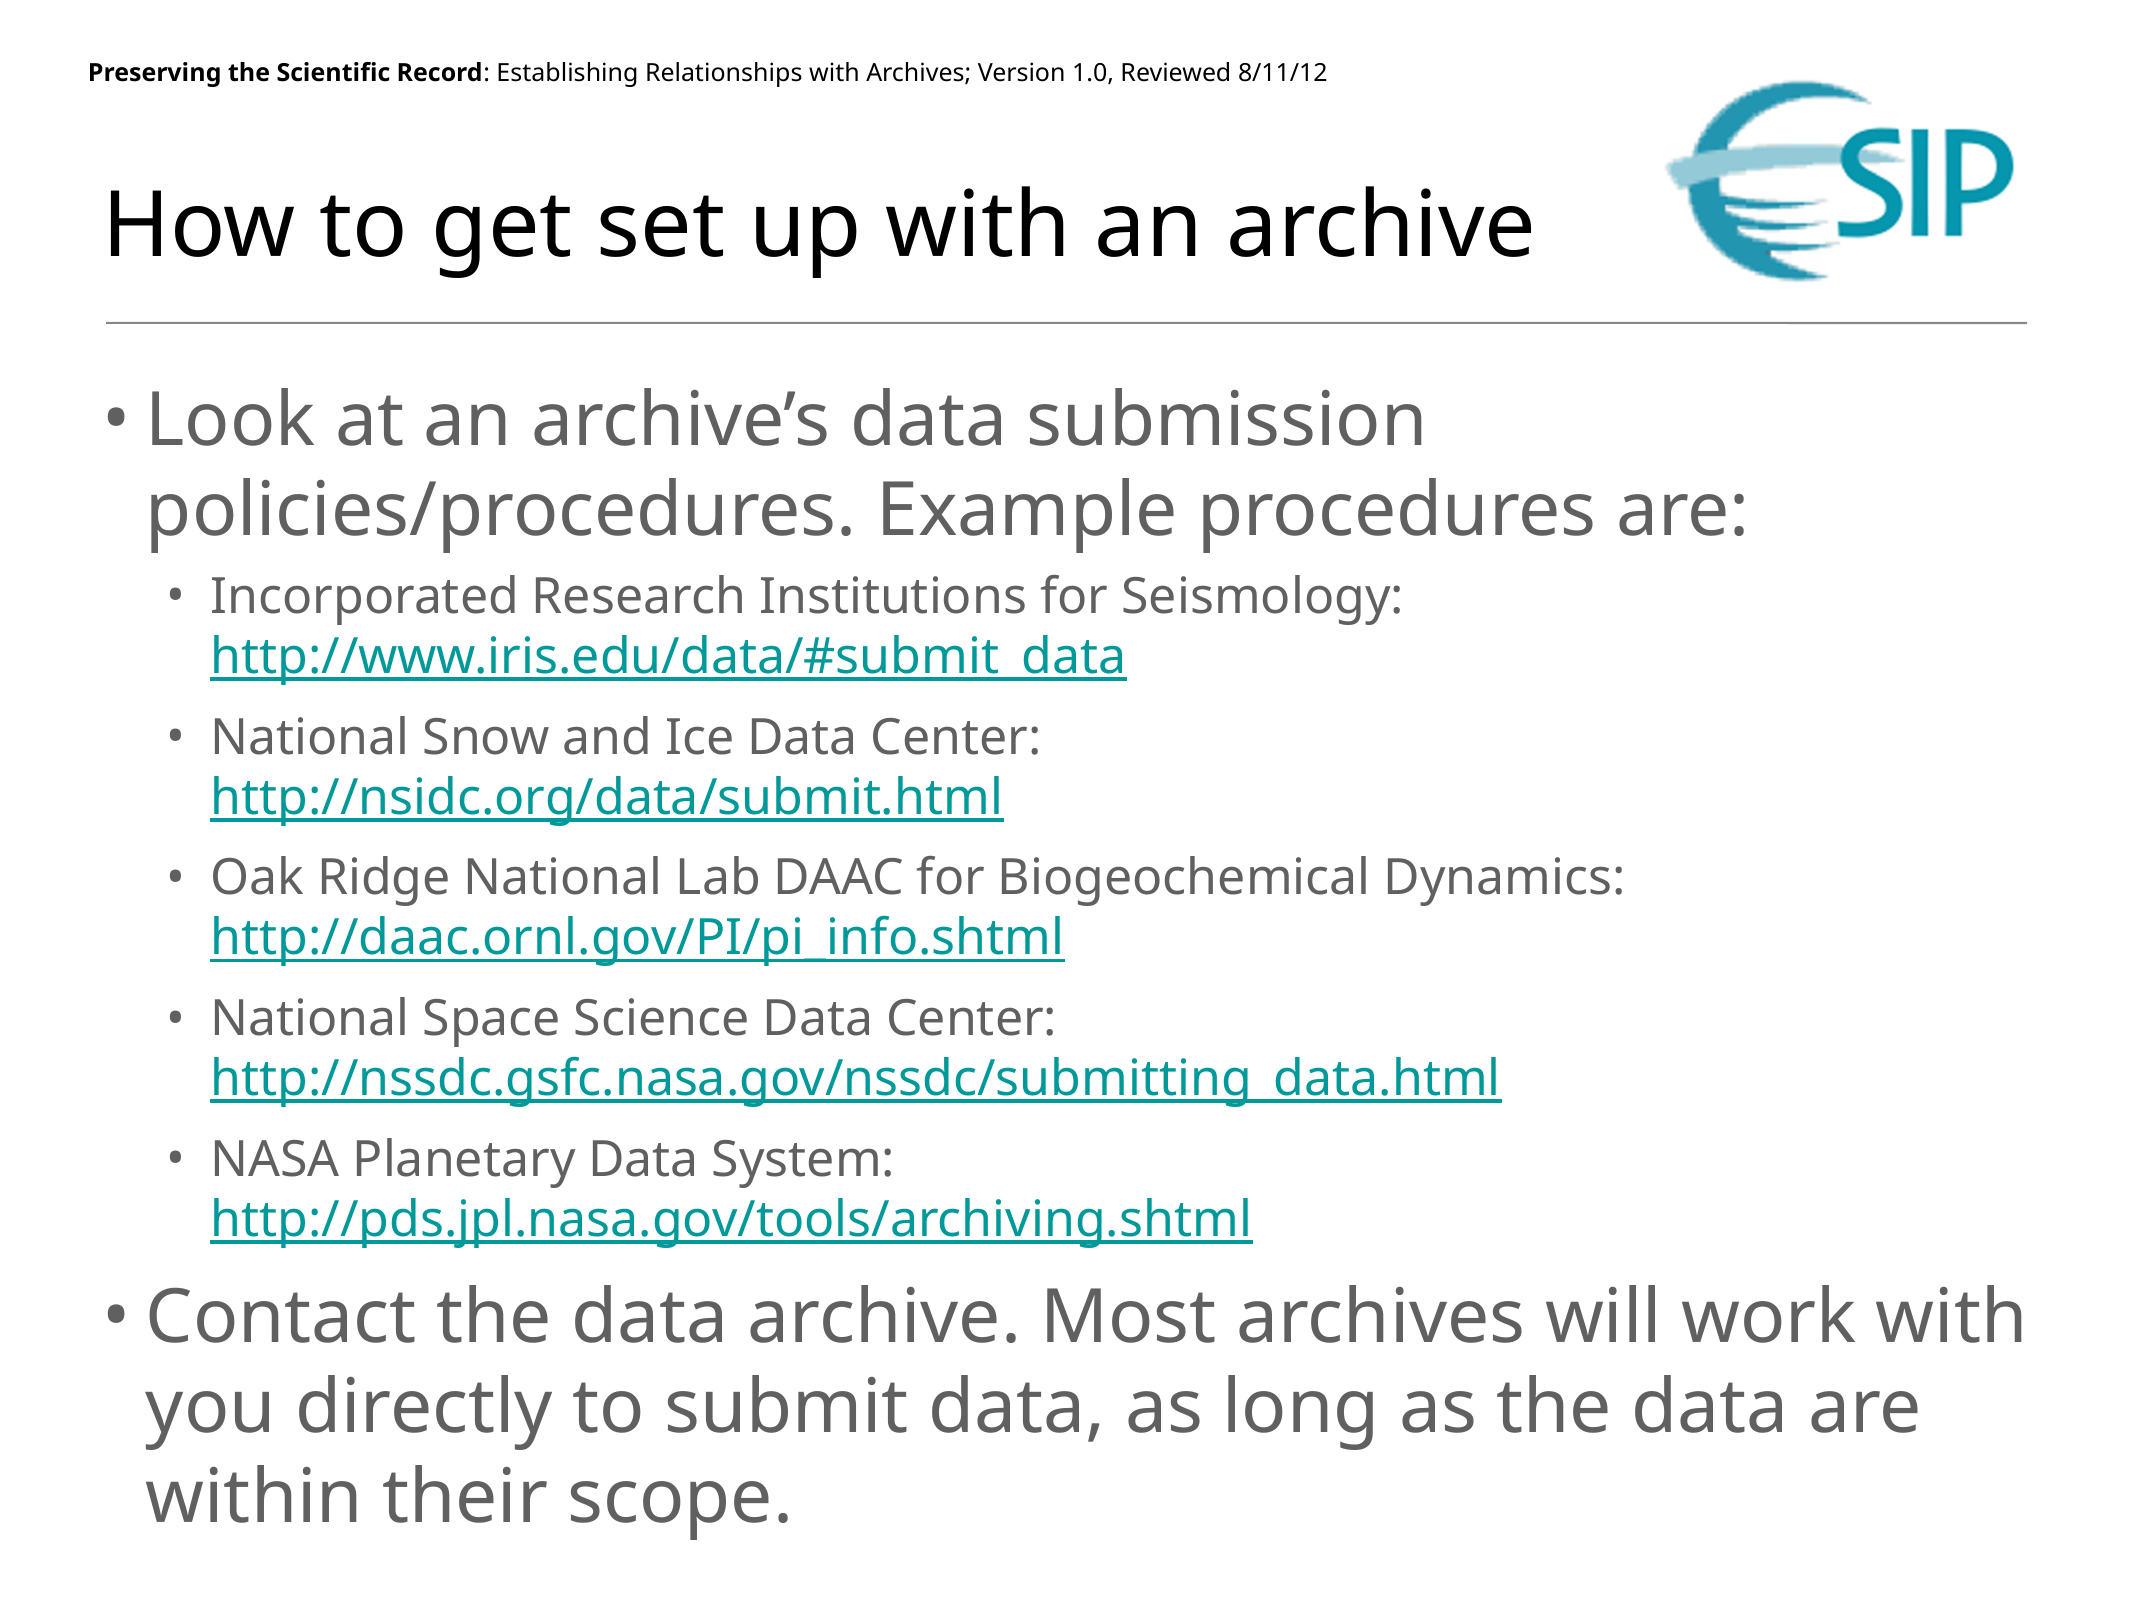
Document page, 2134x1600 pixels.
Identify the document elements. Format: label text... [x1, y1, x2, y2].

list Look at an archive’s data submission policies/procedures. Example procedures are: Incorporated Research Institutions for Seismology: http://www.iris.edu/data/#submit_data National Snow and Ice Data Center: http://nsidc.org/data/submit.html Oak Ridge National Lab DAAC for Biogeochemical Dynamics: http://daac.ornl.gov/PI/pi_info.shtml National Space Science Data Center: http://nssdc.gsfc.nasa.gov/nssdc/submitting_data.html NASA Planetary Data System: http://pds.jpl.nasa.gov/tools/archiving.shtml Contact the data archive. Most archives will work with you directly to submit data, as long as the data are within their scope. [93, 362, 2040, 1440]
title How to get set up with an archive [93, 53, 2040, 284]
